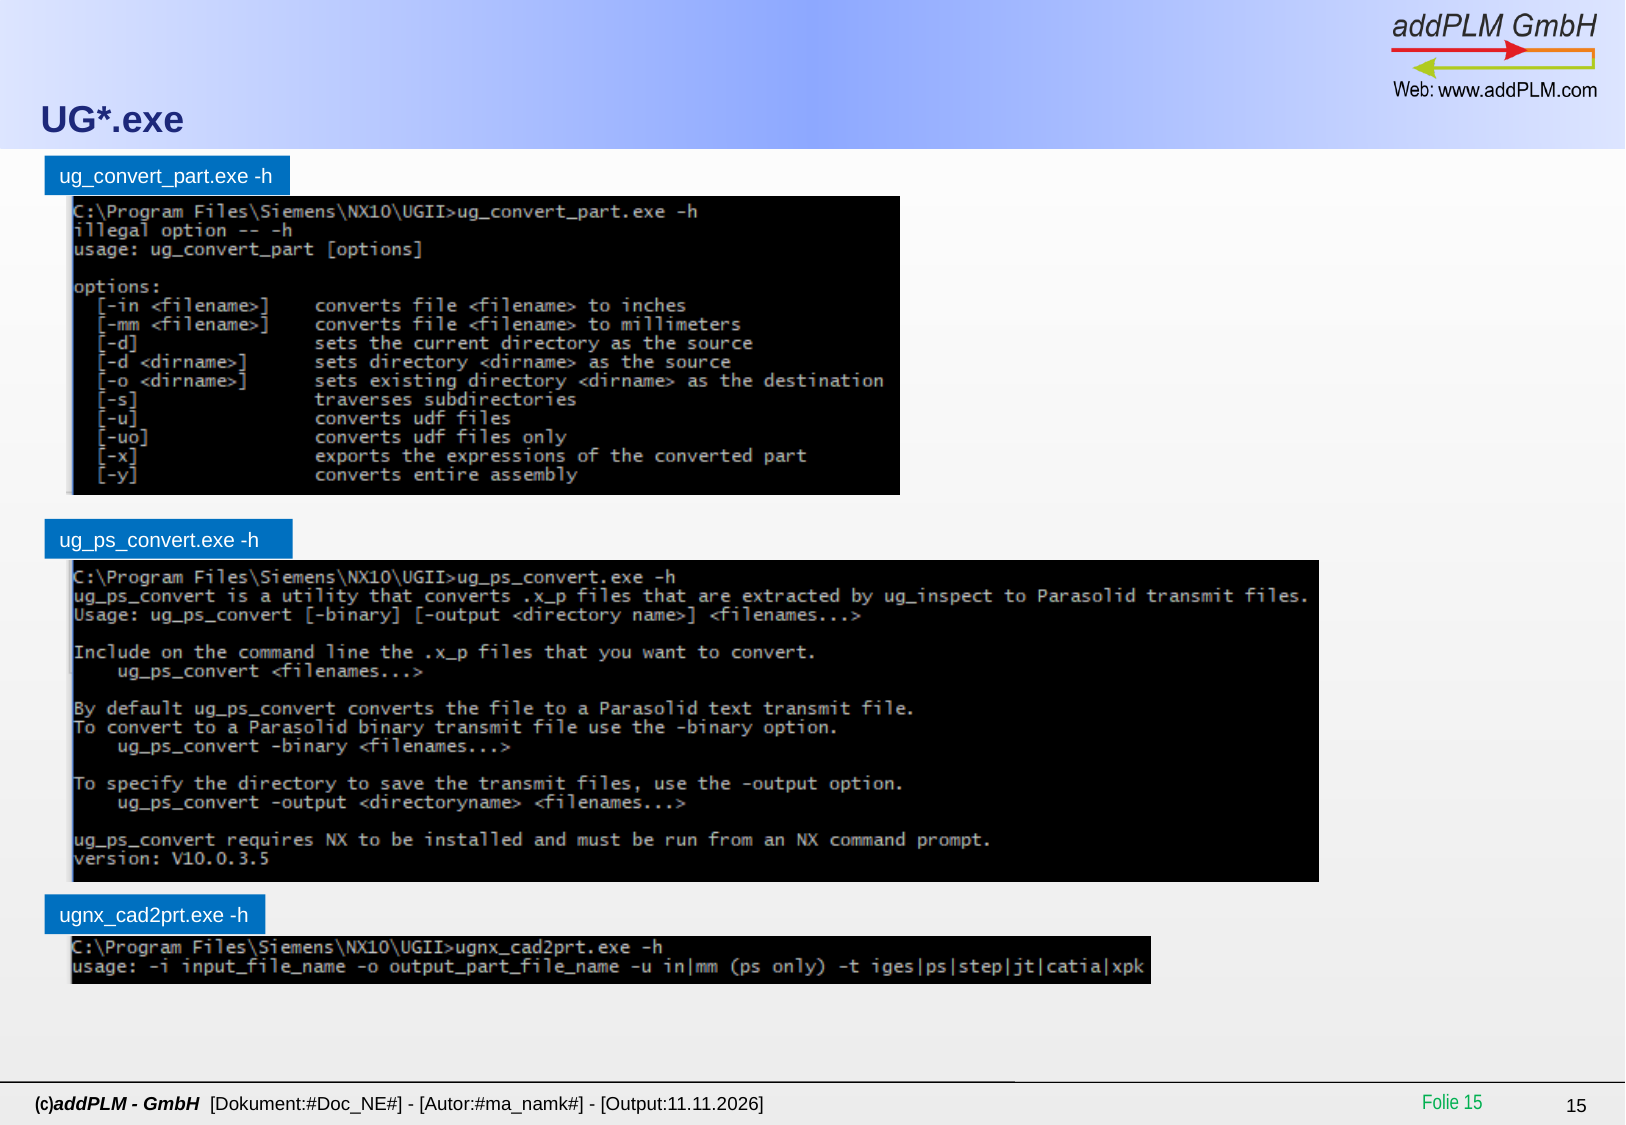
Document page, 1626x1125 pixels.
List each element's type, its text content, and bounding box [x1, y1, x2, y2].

picture [66, 936, 1152, 984]
slide_number Folie 15 [1283, 1081, 1622, 1125]
text_box ugnx_cad2prt.exe -h [44, 894, 266, 935]
picture [66, 195, 900, 495]
text_box ug_ps_convert.exe -h [44, 518, 293, 559]
picture [66, 559, 1319, 883]
text_box ug_convert_part.exe -h [44, 155, 290, 196]
title UG*.exe [40, 67, 1582, 131]
picture [1391, 13, 1597, 97]
